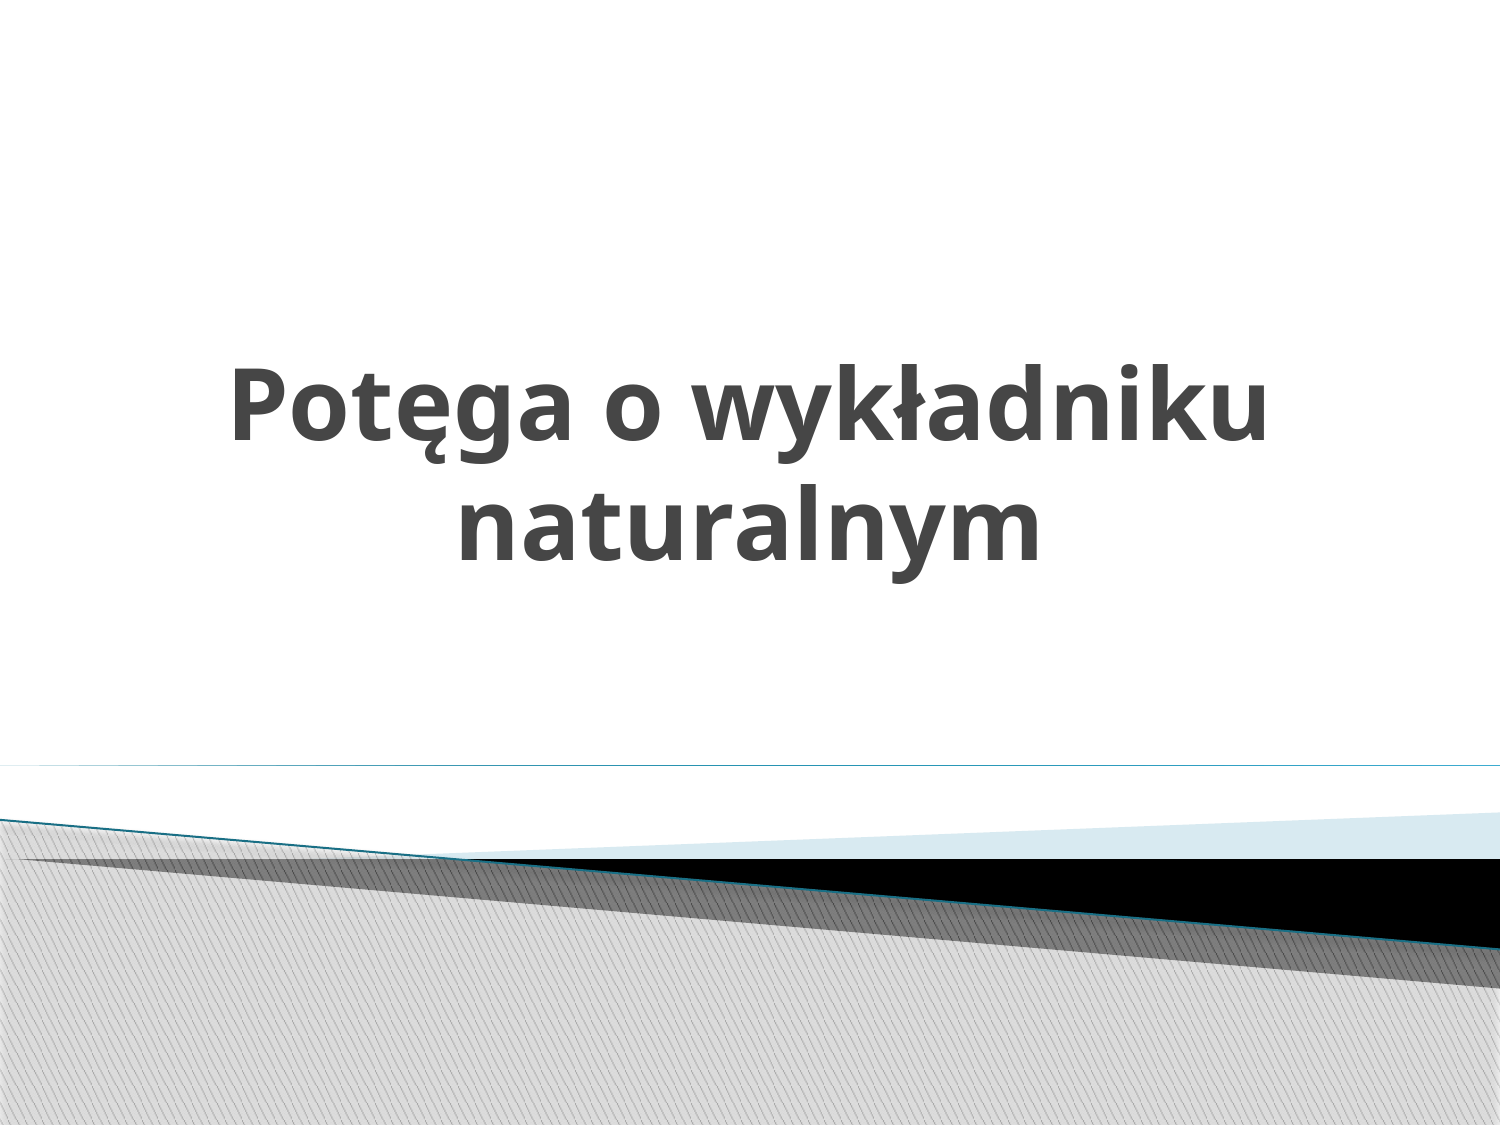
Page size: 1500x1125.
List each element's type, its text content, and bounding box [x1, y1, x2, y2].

picture [5, 859, 1500, 989]
title Potęga o wykładniku naturalnym [112, 287, 1388, 588]
